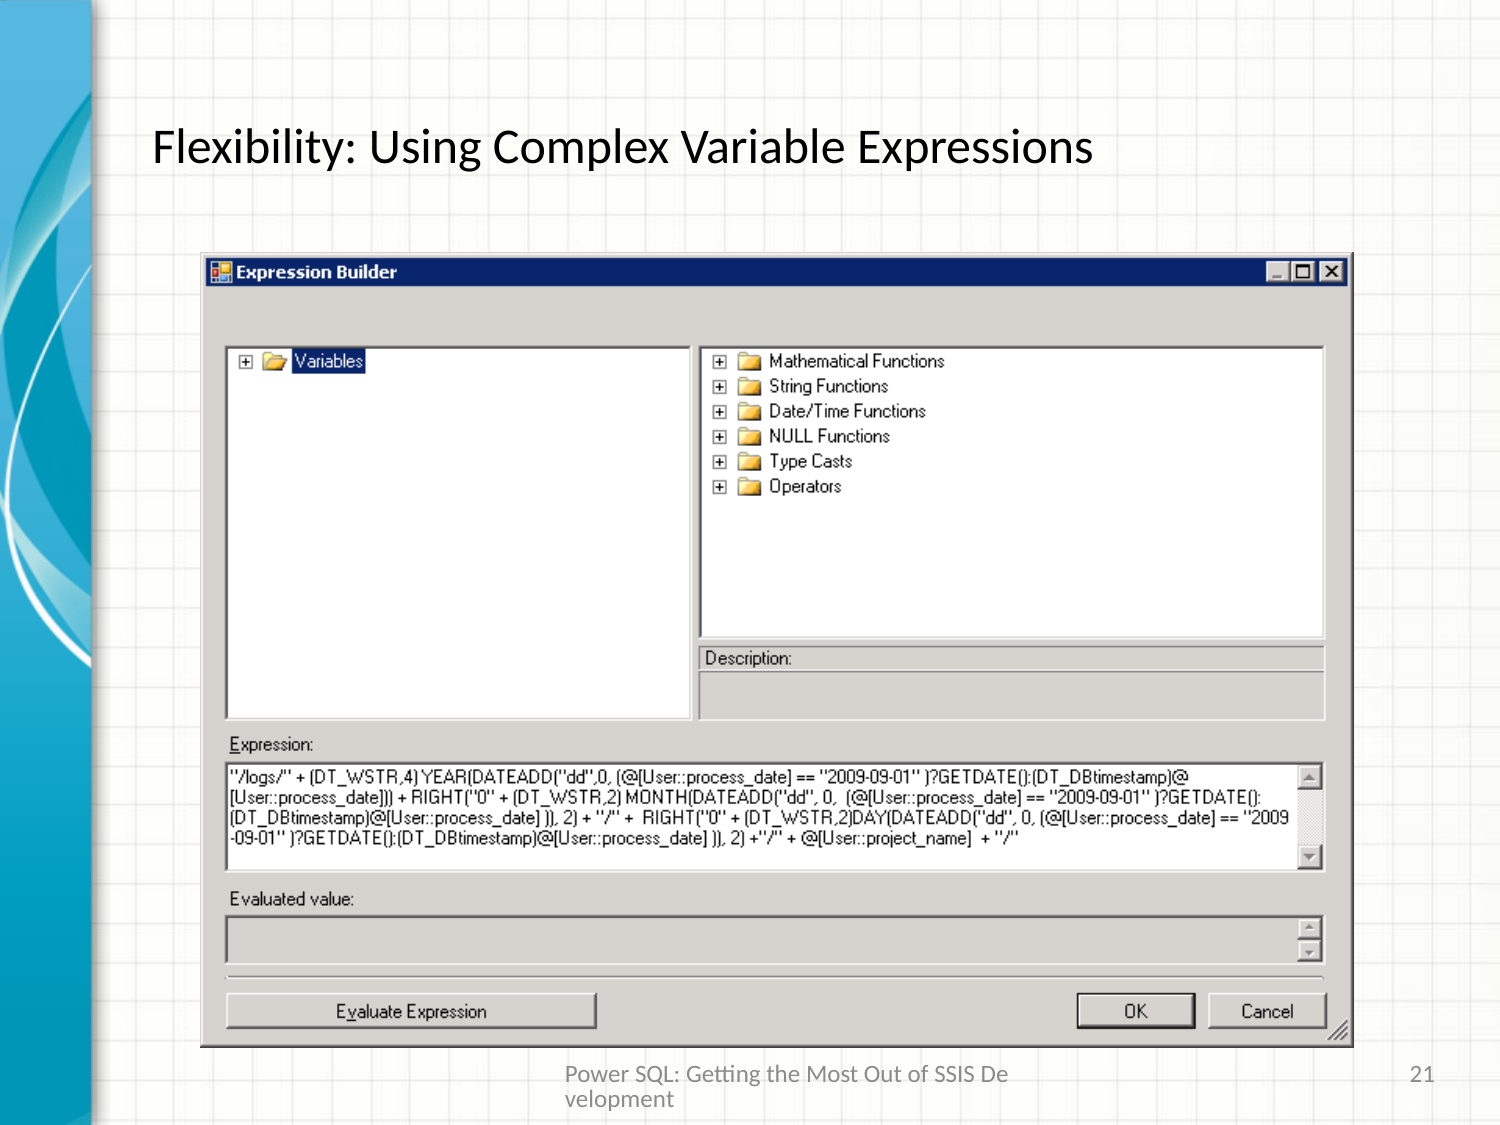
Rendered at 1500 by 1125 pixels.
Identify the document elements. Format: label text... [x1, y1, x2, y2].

slide_number 21 [1100, 1042, 1450, 1103]
footer Power SQL: Getting the Most Out of SSIS Development [549, 1056, 1025, 1103]
title Flexibility: Using Complex Variable Expressions [137, 50, 1463, 238]
picture [0, 0, 1500, 1125]
